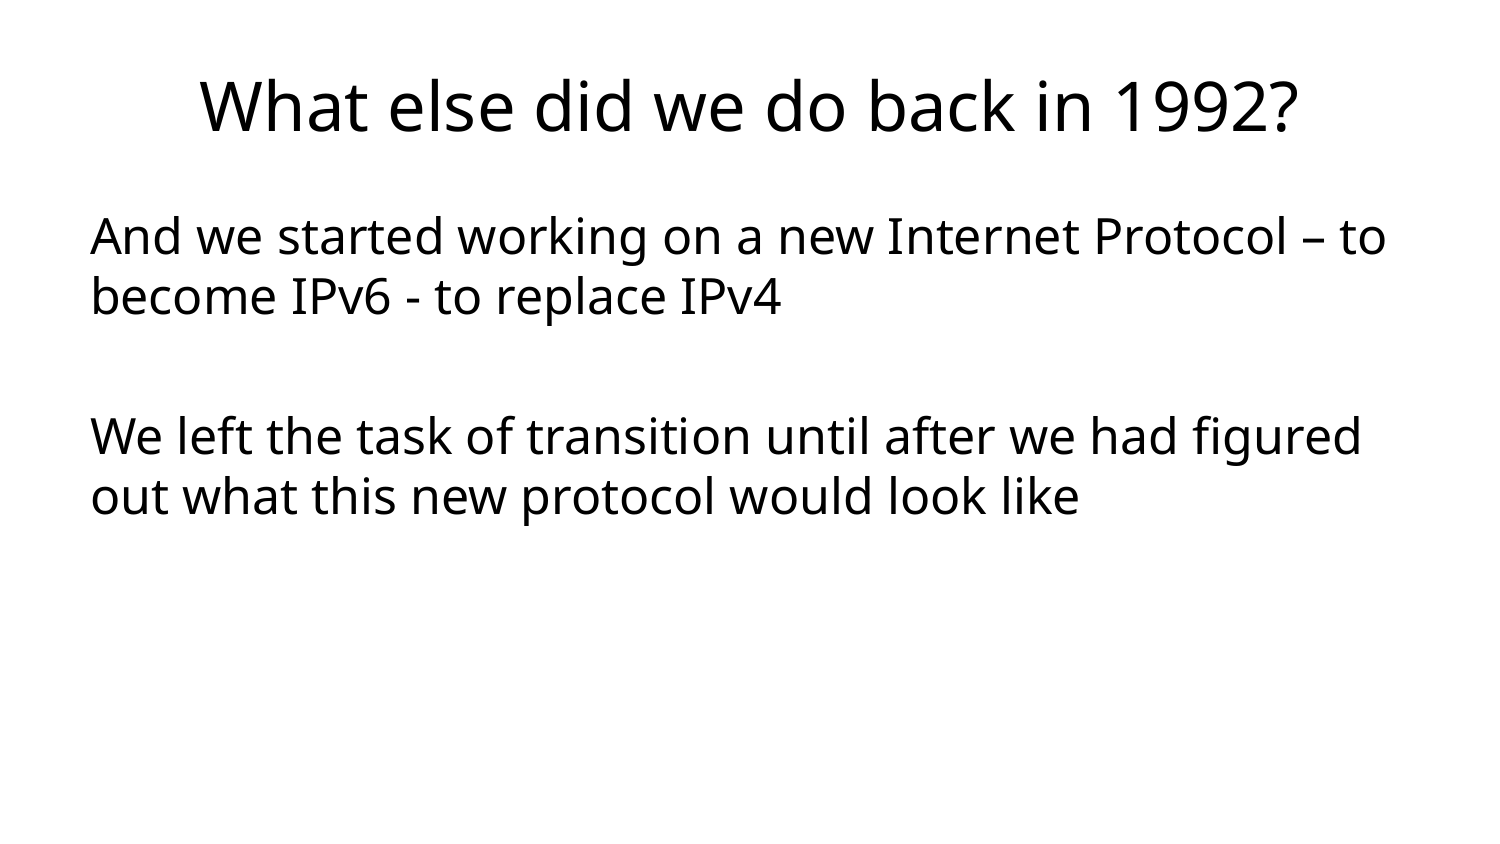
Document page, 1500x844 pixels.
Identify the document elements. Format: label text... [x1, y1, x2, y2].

list And we started working on a new Internet Protocol – to become IPv6 - to replace IPv4 We left the task of transition until after we had figured out what this new protocol would look like [75, 196, 1425, 754]
title What else did we do back in 1992? [75, 33, 1425, 175]
